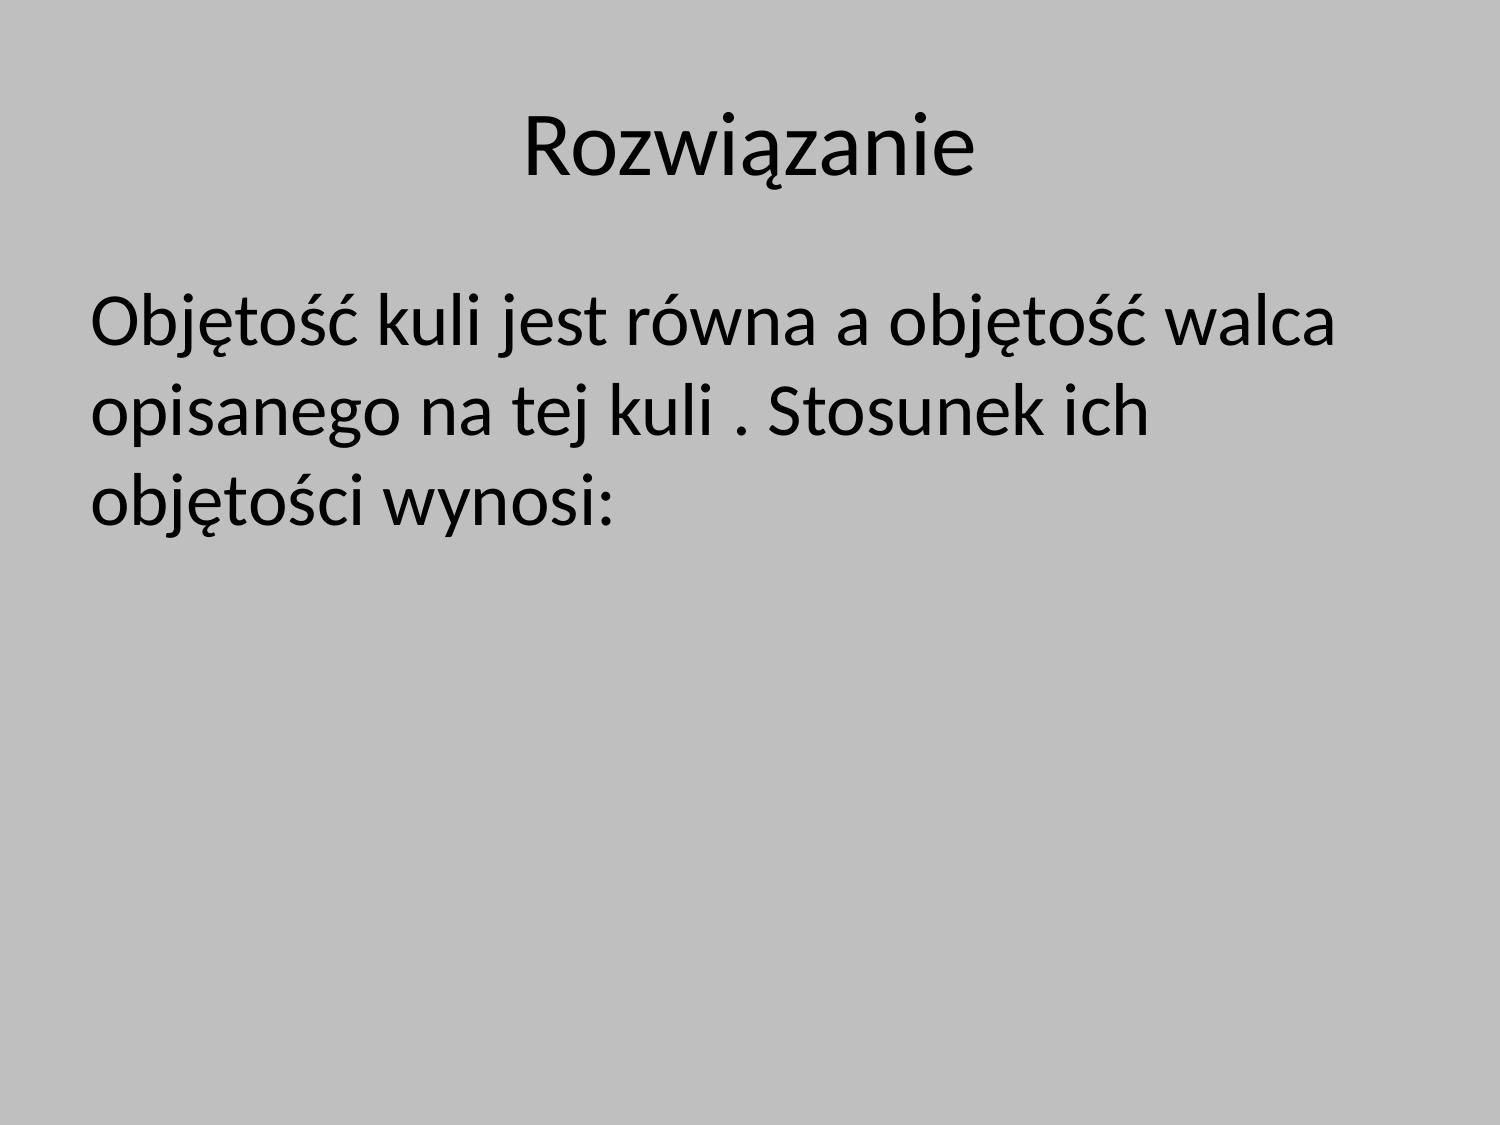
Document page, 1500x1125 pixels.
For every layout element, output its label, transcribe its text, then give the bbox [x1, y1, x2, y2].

title Rozwiązanie [75, 45, 1425, 233]
